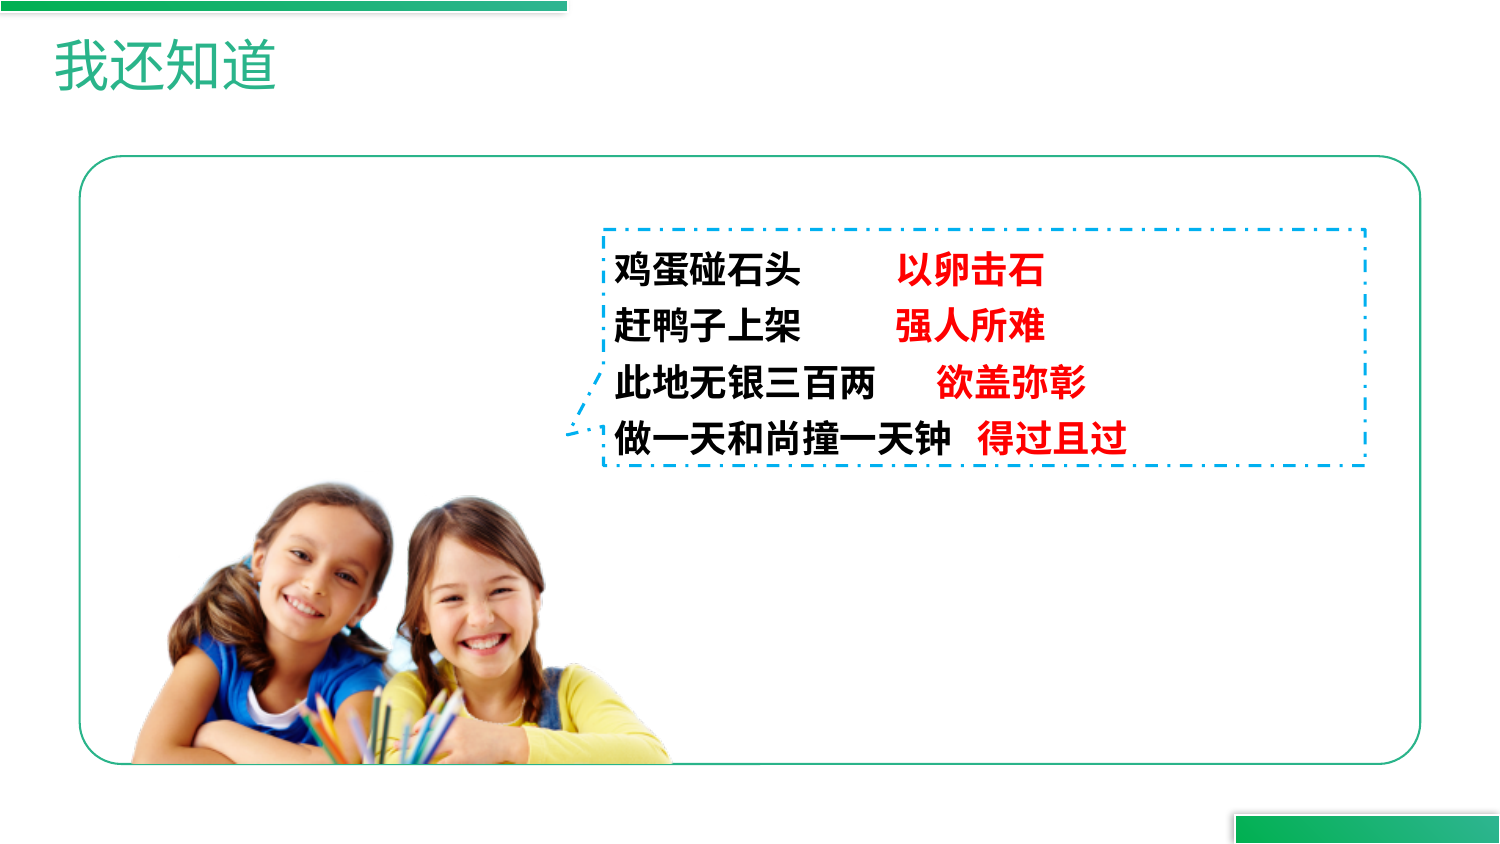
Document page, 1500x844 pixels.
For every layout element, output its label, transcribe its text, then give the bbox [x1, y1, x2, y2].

list 我还知道 [41, 32, 382, 94]
picture [130, 463, 676, 764]
text_box 鸡蛋碰石头 以卵击石 赶鸭子上架 强人所难 此地无银三百两 欲盖弥彰 做一天和尚撞一天钟 得过且过 [567, 229, 1366, 466]
